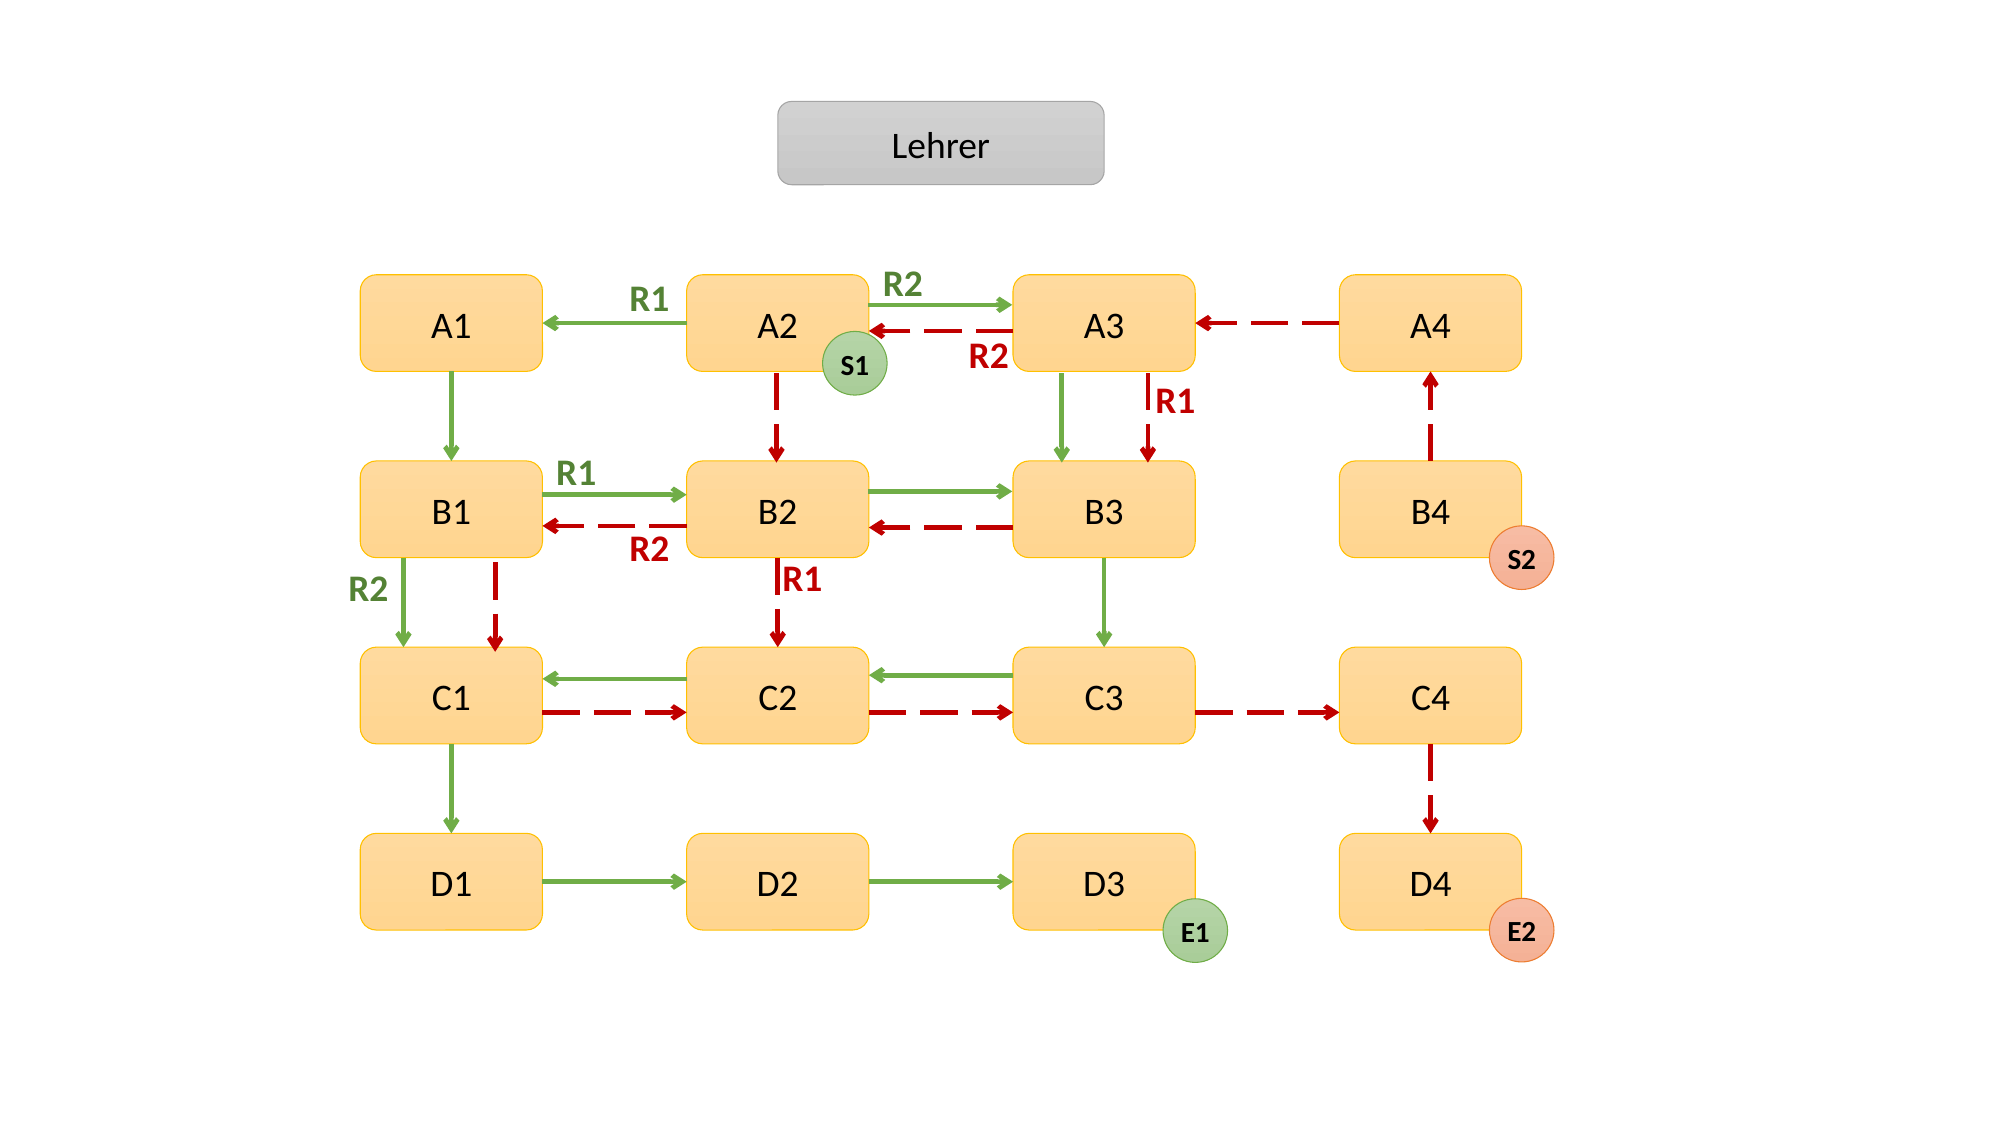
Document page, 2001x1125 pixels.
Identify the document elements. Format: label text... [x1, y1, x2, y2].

text_box B4 [1338, 460, 1523, 559]
text_box R2 [868, 305, 938, 312]
text_box B1 [359, 460, 544, 559]
text_box D1 [359, 832, 544, 931]
text_box D3 [1012, 832, 1196, 931]
text_box E1 [1162, 898, 1229, 963]
text_box C2 [686, 646, 870, 745]
text_box R1 [767, 546, 839, 607]
text_box S2 [1488, 525, 1555, 591]
text_box C4 [1338, 646, 1523, 745]
text_box A1 [359, 274, 544, 372]
text_box R1 [614, 266, 685, 323]
text_box R2 [333, 556, 404, 616]
text_box A3 [1012, 274, 1196, 372]
text_box D2 [686, 832, 870, 931]
text_box R1 [1140, 368, 1211, 429]
text_box A4 [1338, 274, 1523, 372]
text_box R2 [614, 516, 685, 525]
text_box S1 [822, 330, 888, 396]
text_box A2 [686, 274, 870, 372]
text_box B2 [686, 460, 870, 559]
text_box B3 [1012, 460, 1196, 559]
text_box R1 [541, 440, 612, 501]
text_box R2 [953, 323, 1024, 384]
text_box R2 [868, 251, 938, 304]
text_box C3 [1012, 646, 1196, 745]
text_box Lehrer [777, 100, 1105, 186]
text_box E2 [1488, 897, 1555, 963]
text_box D4 [1338, 832, 1523, 931]
text_box C1 [359, 646, 544, 745]
text_box R2 [614, 526, 685, 576]
